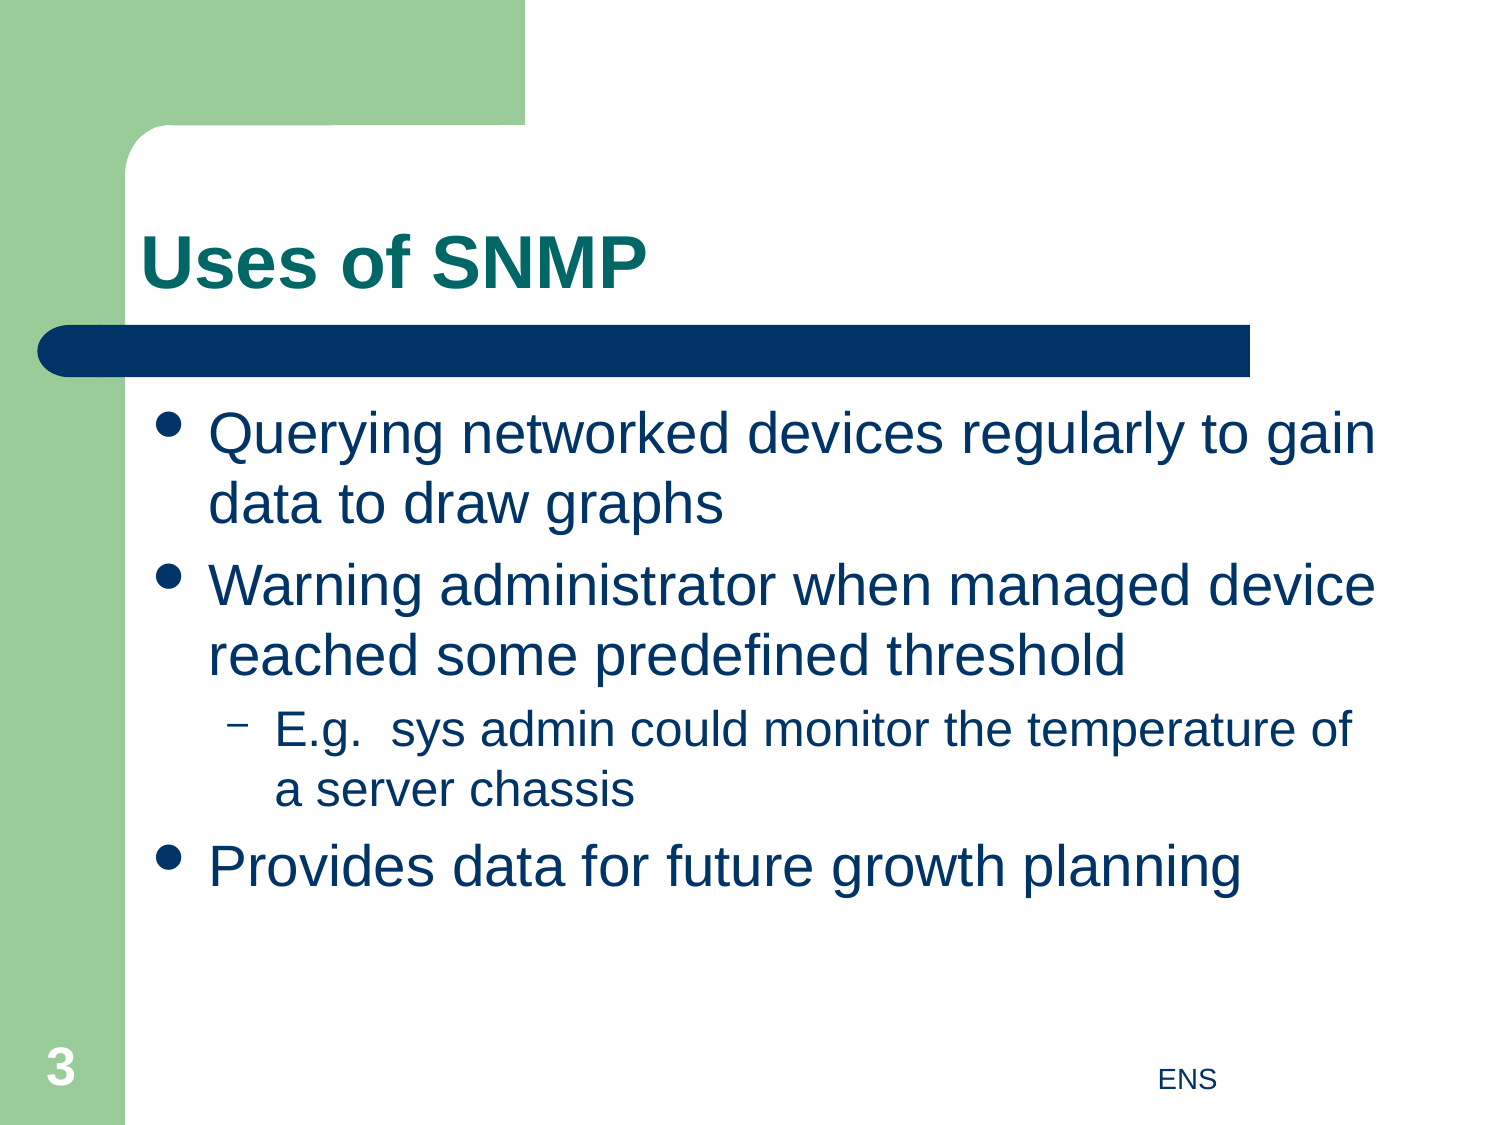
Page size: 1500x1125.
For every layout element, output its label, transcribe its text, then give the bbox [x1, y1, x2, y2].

list Querying networked devices regularly to gain data to draw graphs Warning administrator when managed device reached some predefined threshold E.g. sys admin could monitor the temperature of a server chassis Provides data for future growth planning [137, 387, 1400, 999]
title Uses of SNMP [124, 124, 1426, 313]
footer ENS [949, 1024, 1426, 1104]
slide_number 3 [13, 1023, 111, 1105]
